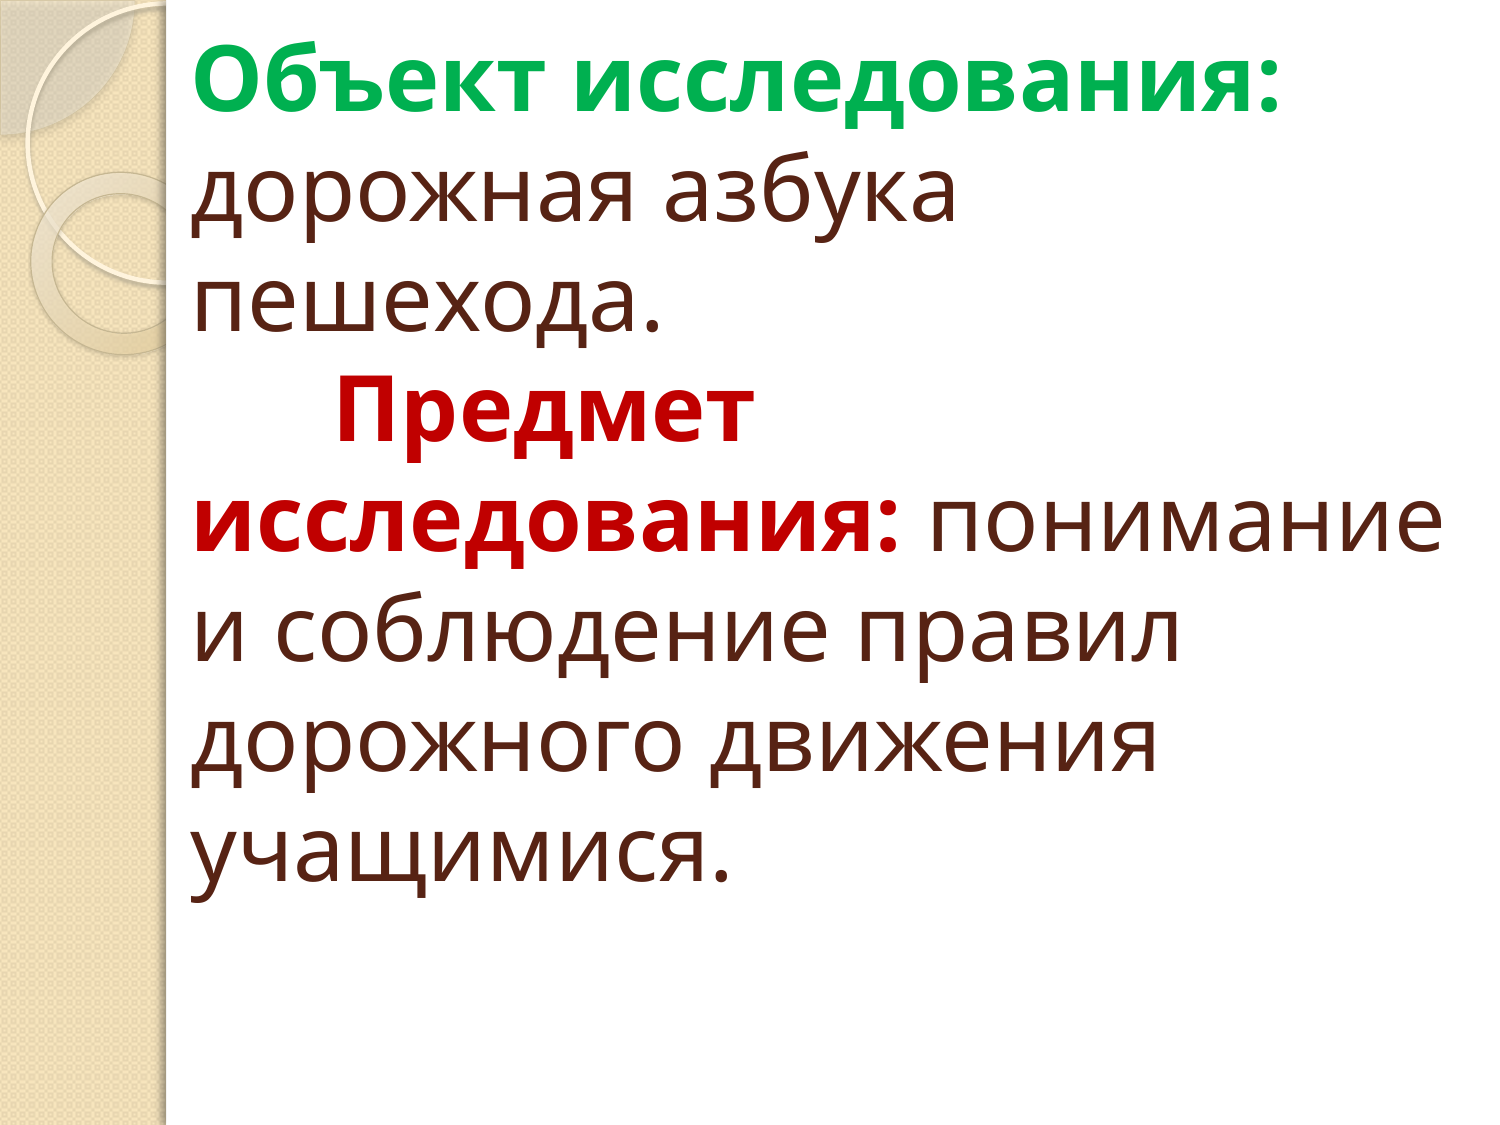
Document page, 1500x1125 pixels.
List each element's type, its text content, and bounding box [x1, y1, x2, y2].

title Объект исследования: дорожная азбука пешехода. Предмет исследования: понимание и соблюдение правил дорожного движения учащимися. [175, 45, 1466, 985]
